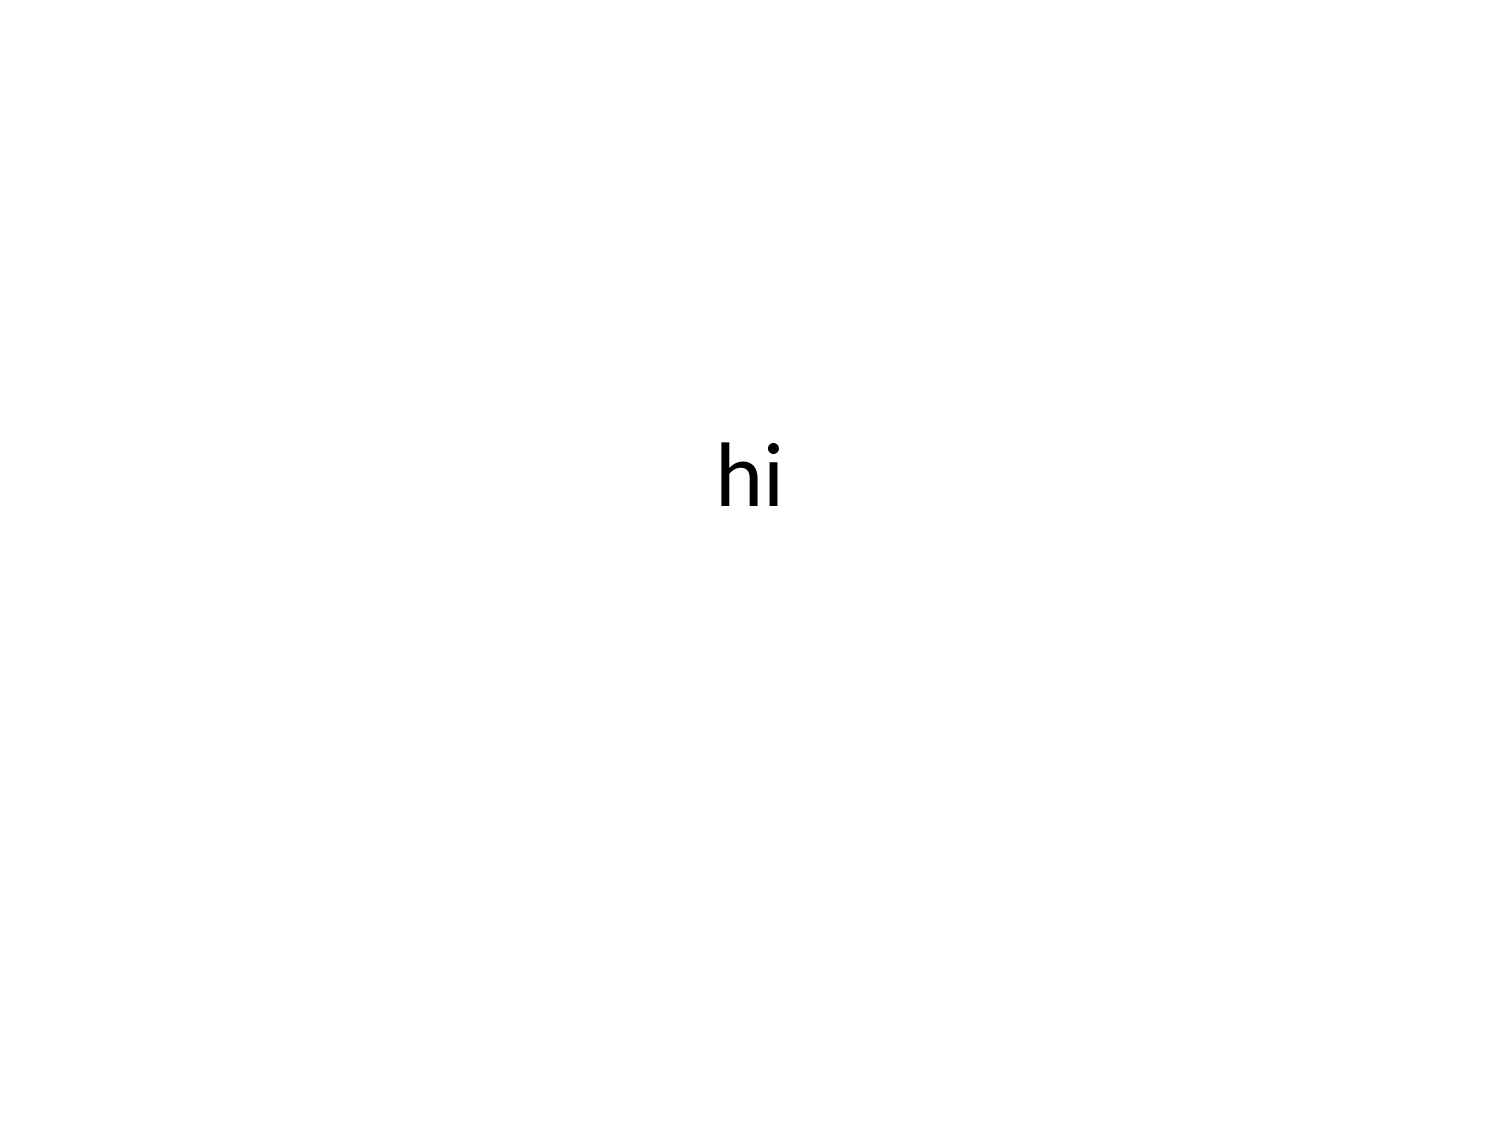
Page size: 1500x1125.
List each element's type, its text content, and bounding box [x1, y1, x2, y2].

title hi [112, 349, 1388, 591]
